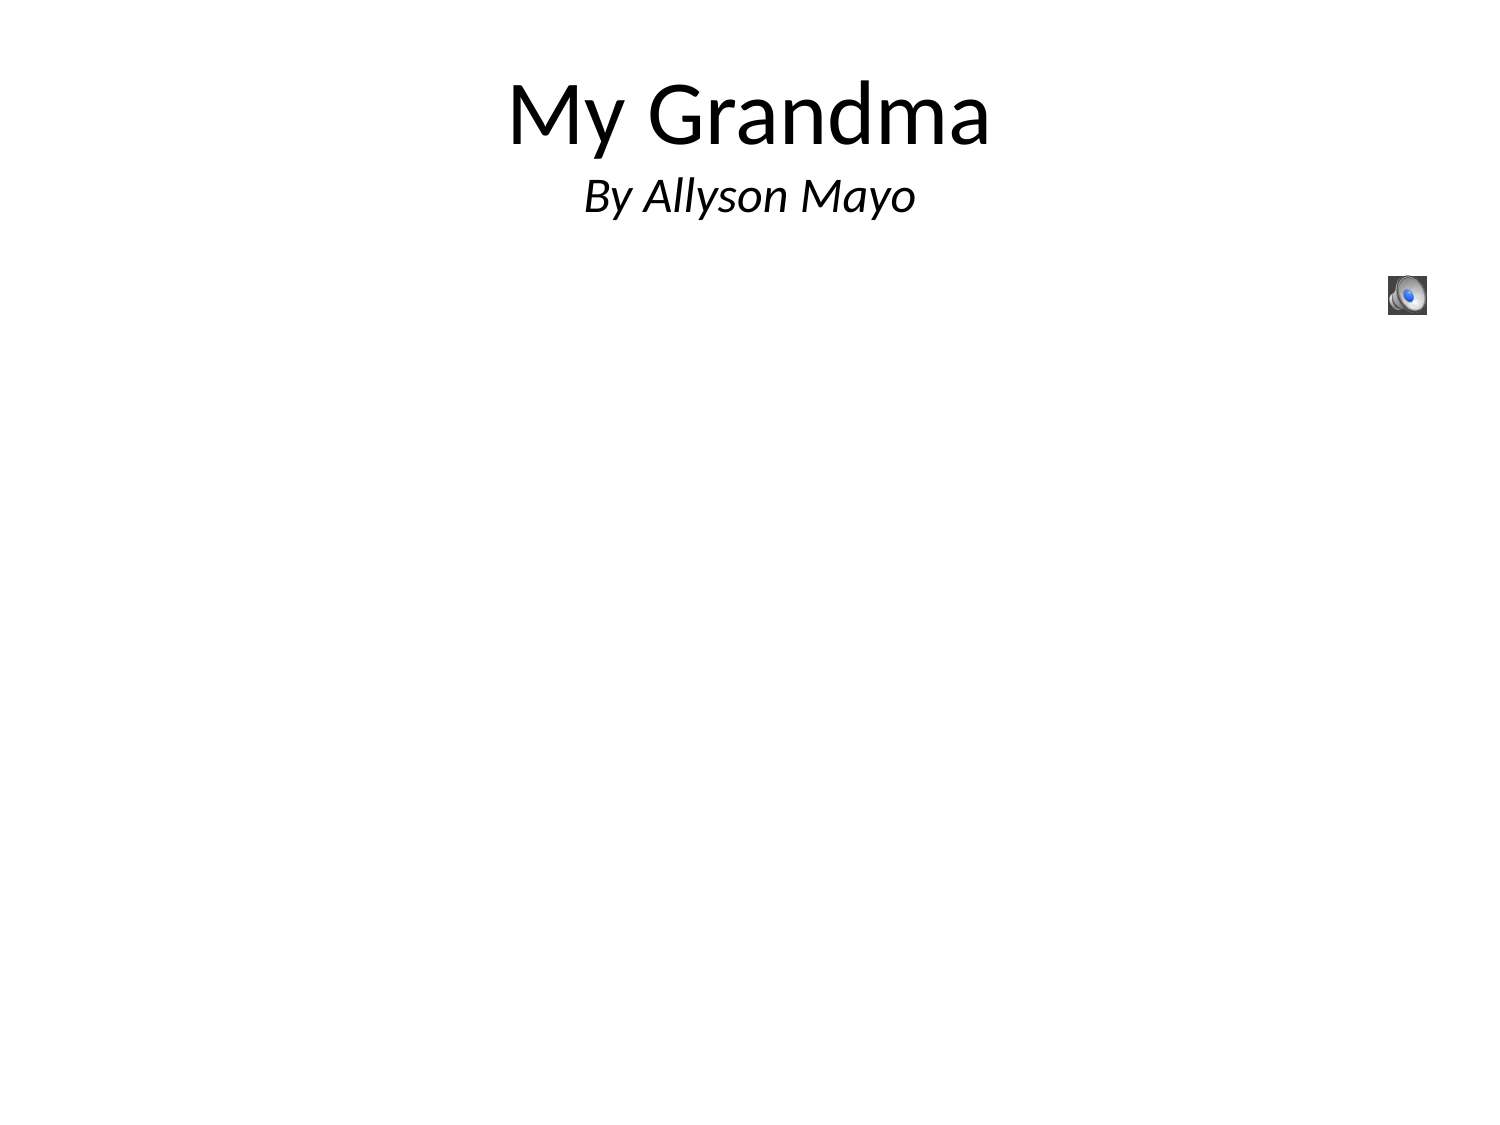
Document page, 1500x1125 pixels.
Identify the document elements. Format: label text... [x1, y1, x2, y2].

picture [1387, 274, 1429, 317]
title My Grandma By Allyson Mayo [75, 45, 1425, 233]
